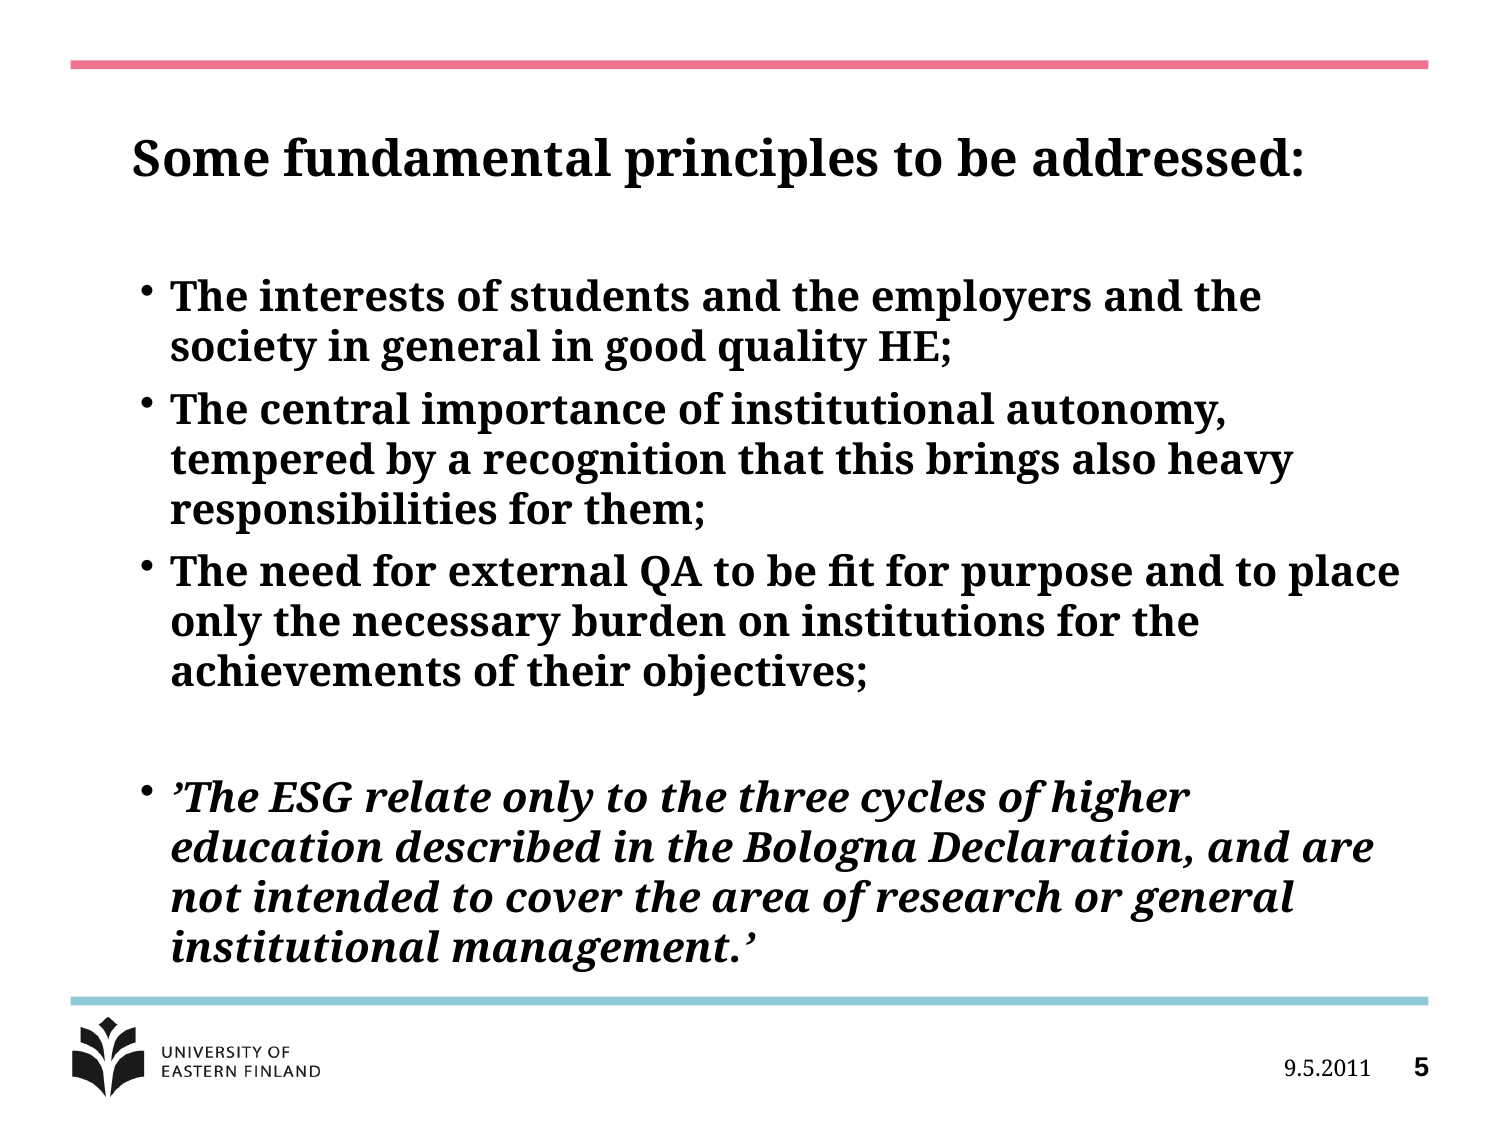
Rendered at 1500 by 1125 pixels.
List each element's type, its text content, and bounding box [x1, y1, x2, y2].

slide_number 5 [1369, 1046, 1430, 1089]
picture [67, 1012, 325, 1100]
title Some fundamental principles to be addressed: [117, 107, 1430, 274]
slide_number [1228, 1046, 1369, 1089]
list The interests of students and the employers and the society in general in good quality HE; The central importance of institutional autonomy, tempered by a recognition that this brings also heavy responsibilities for them; The need for external QA to be fit for purpose and to place only the necessary burden on institutions for the achievements of their objectives; ’The ESG relate only to the three cycles of higher education described in the Bologna Declaration, and are not intended to cover the area of research or general institutional management.’ [124, 199, 1430, 988]
